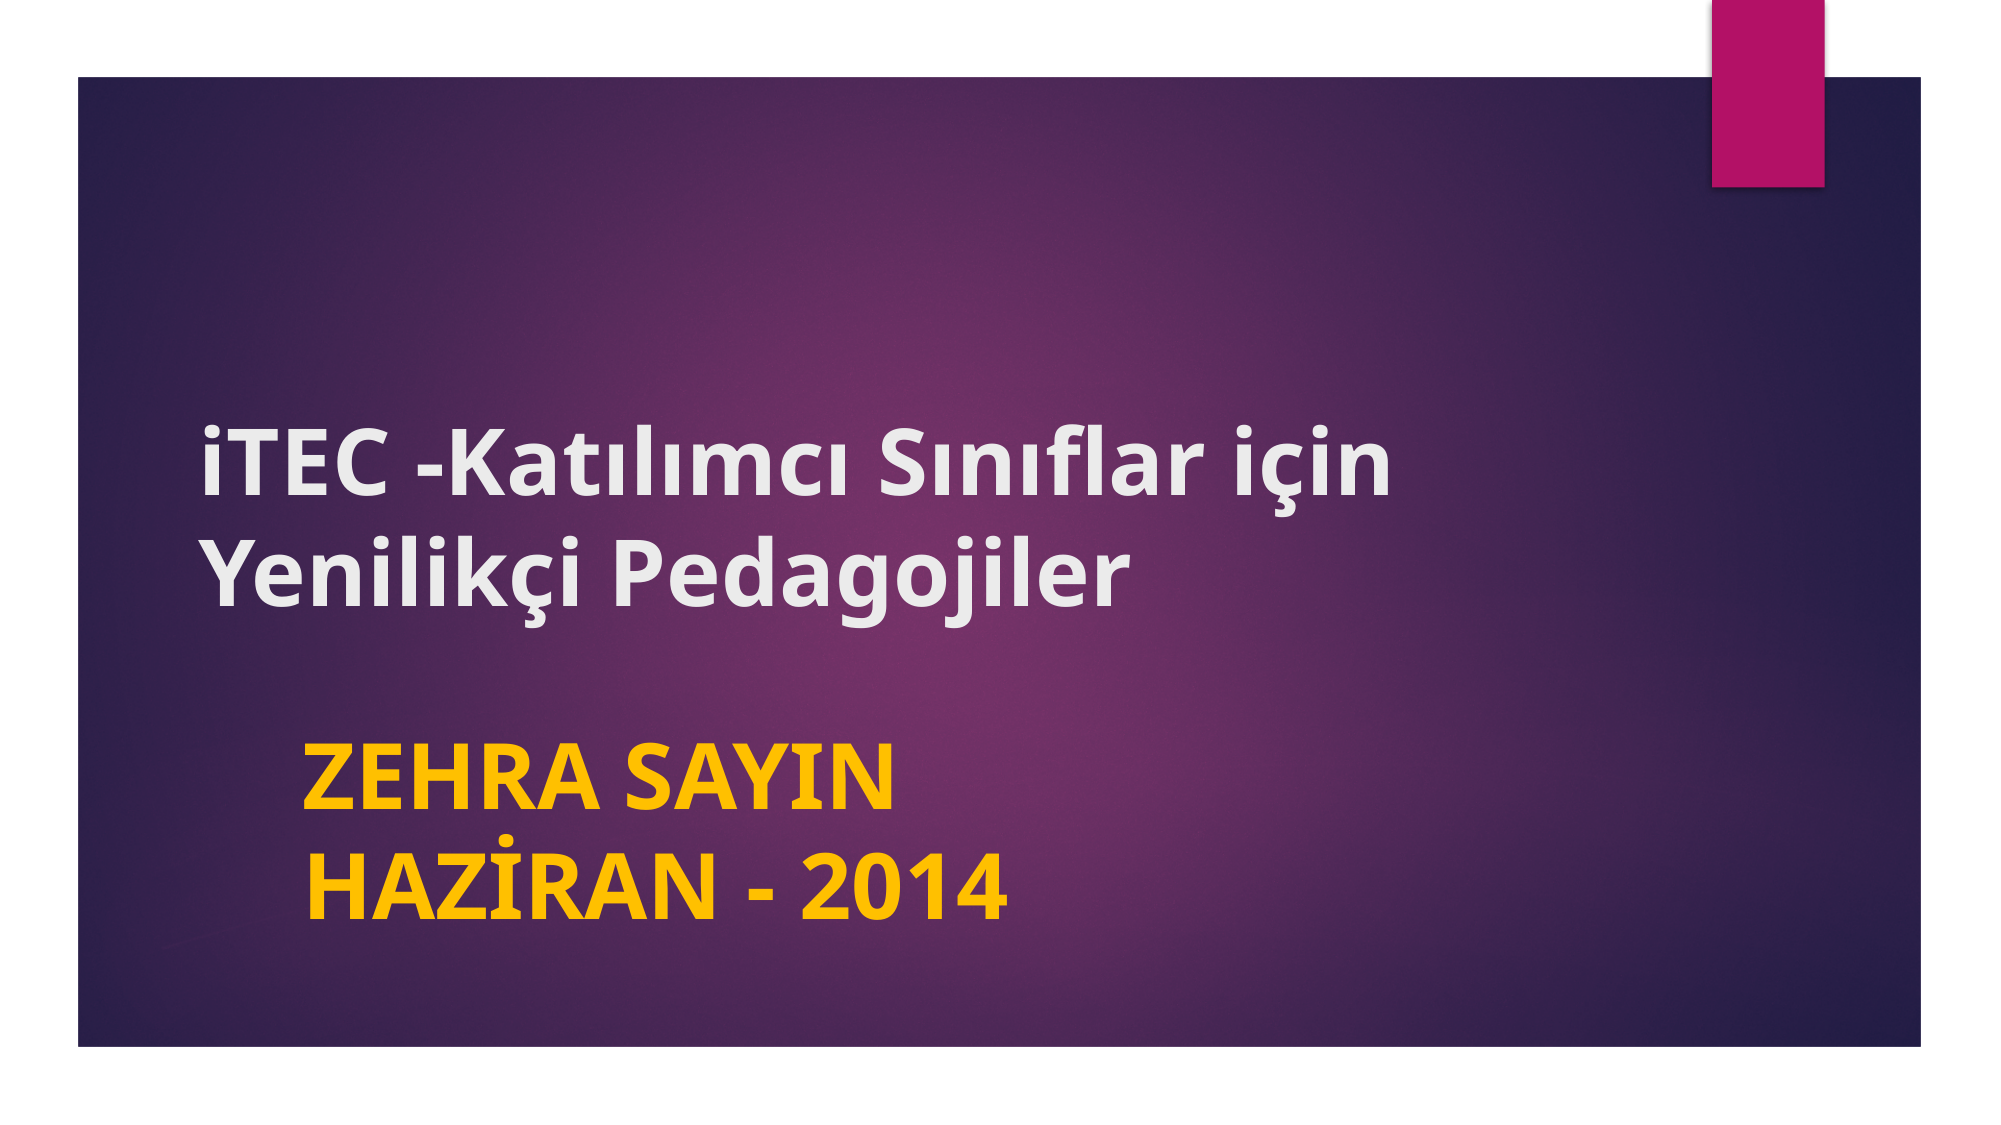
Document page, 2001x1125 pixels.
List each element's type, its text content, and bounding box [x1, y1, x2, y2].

subtitle Zehra SAYIN Haziran - 2014 [287, 710, 1562, 960]
title iTEC -Katılımcı Sınıflar için Yenilikçi Pedagojiler [183, 394, 1522, 744]
